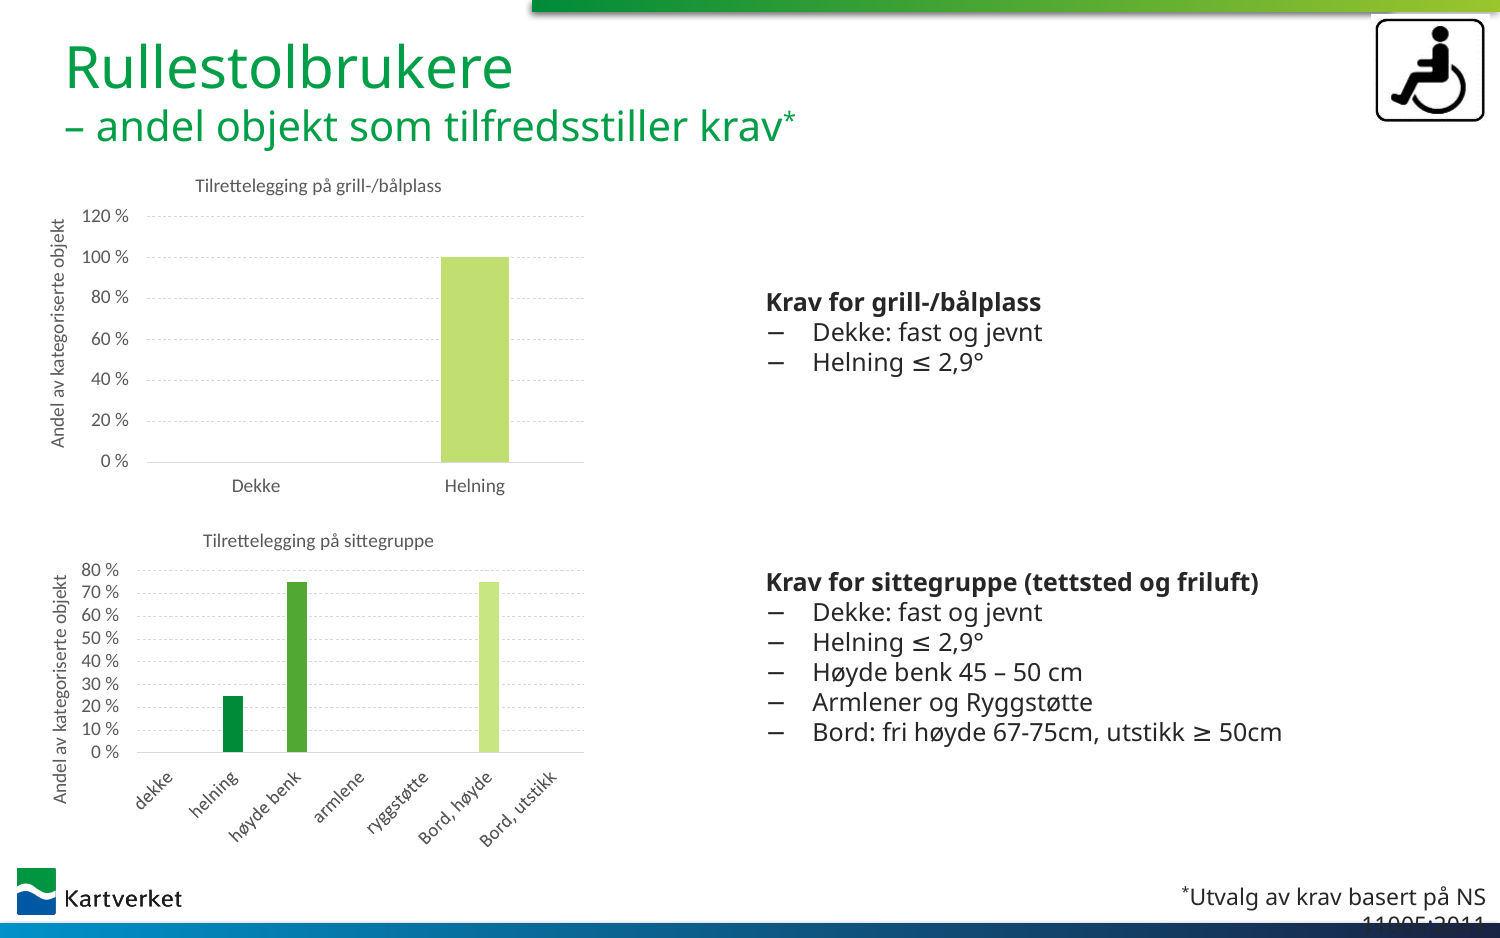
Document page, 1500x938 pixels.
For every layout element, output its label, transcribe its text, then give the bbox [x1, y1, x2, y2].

text_box Rullestolbrukere – andel objekt som tilfredsstiller krav* [49, 14, 1431, 158]
text_box *Utvalg av krav basert på NS 11005:2011 [1068, 873, 1500, 938]
picture [41, 166, 596, 505]
text_box Krav for sittegruppe (tettsted og friluft) Dekke: fast og jevnt Helning ≤ 2,9° Høyde benk 45 – 50 cm Armlener og Ryggstøtte Bord: fri høyde 67-75cm, utstikk ≥ 50cm [750, 559, 1500, 754]
picture [41, 520, 596, 859]
picture [1371, 13, 1491, 127]
text_box Krav for grill-/bålplass Dekke: fast og jevnt Helning ≤ 2,9° [750, 279, 1452, 384]
